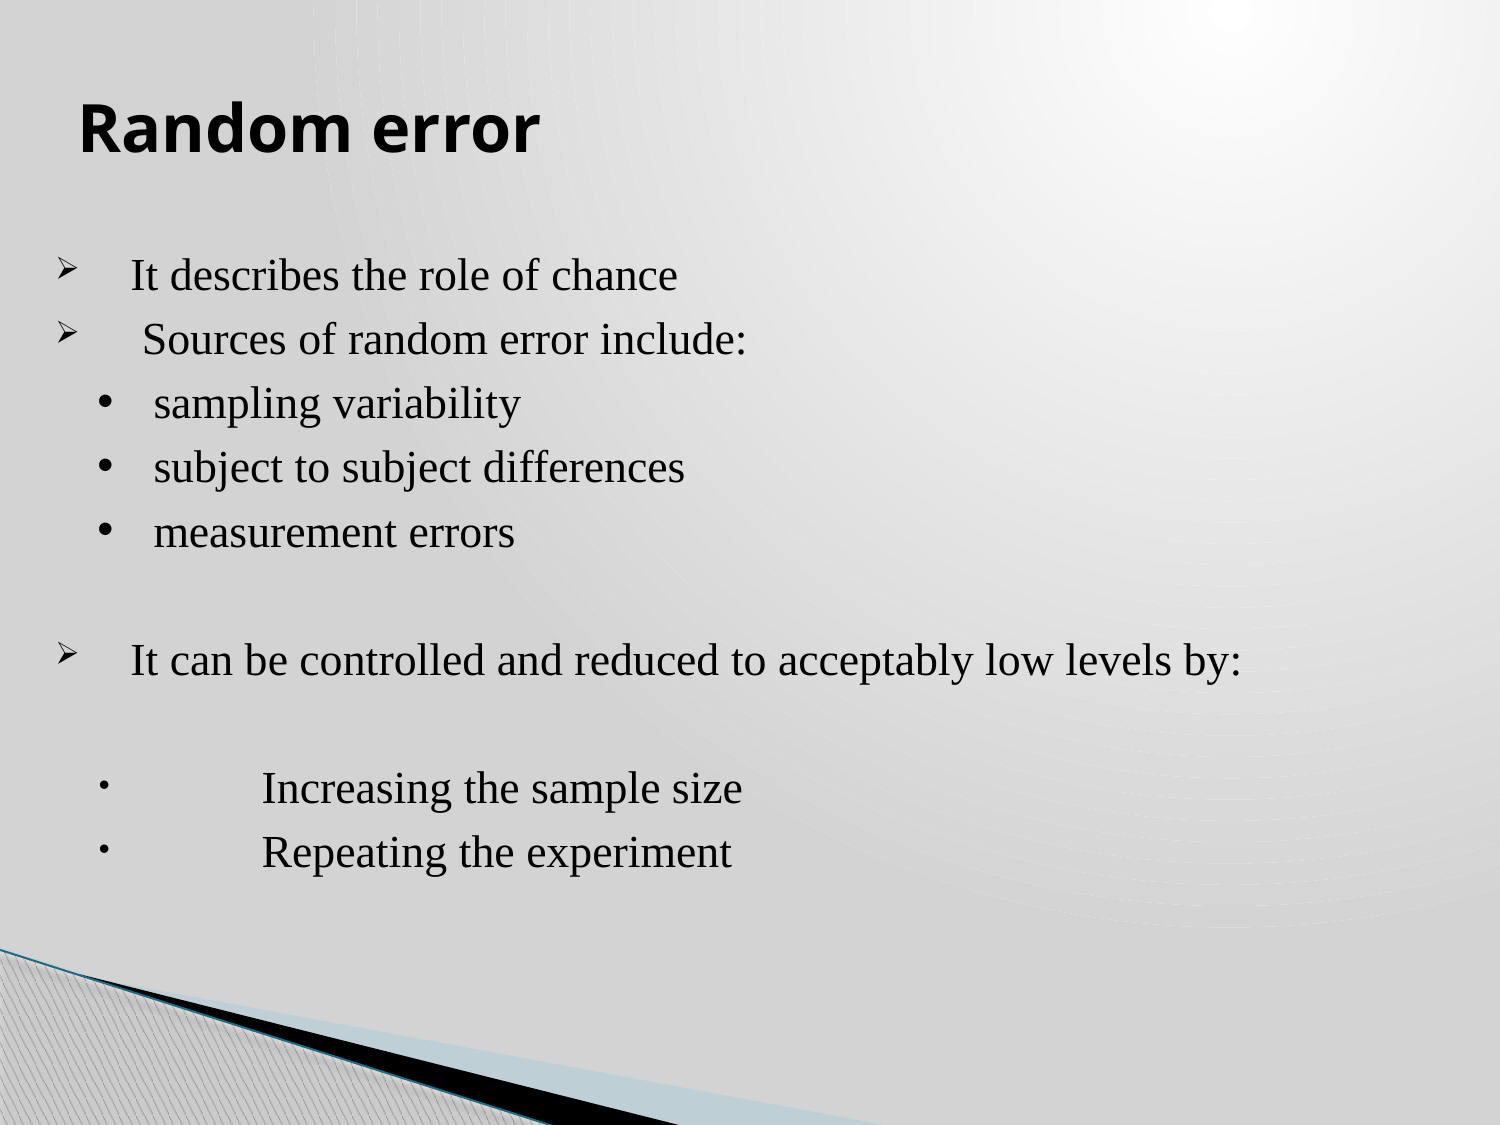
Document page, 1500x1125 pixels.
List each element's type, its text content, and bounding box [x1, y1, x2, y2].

list It describes the role of chance Sources of random error include: sampling variability subject to subject differences measurement errors It can be controlled and reduced to acceptably low levels by: Increasing the sample size Repeating the experiment [40, 237, 1460, 1066]
title Random error [62, 75, 1413, 177]
